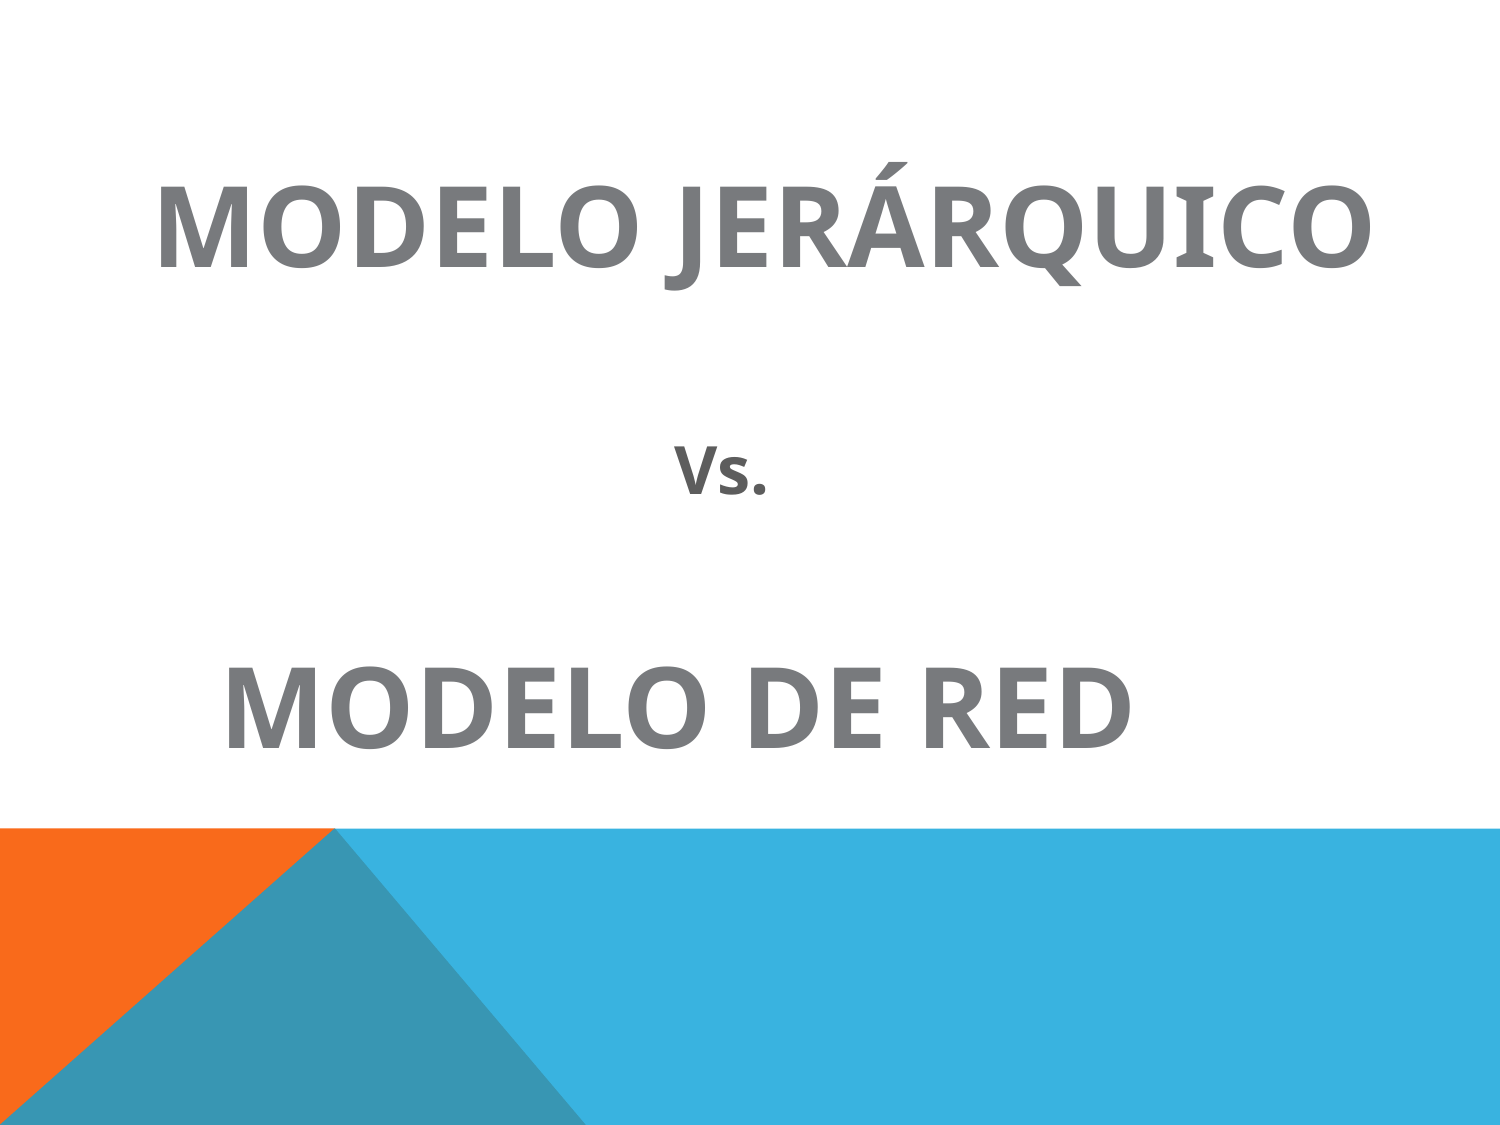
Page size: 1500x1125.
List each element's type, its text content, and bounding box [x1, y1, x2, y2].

text_box Vs. [634, 420, 809, 516]
text_box Modelo de red [204, 628, 1153, 778]
text_box Modelo jerárquico [136, 147, 1393, 298]
